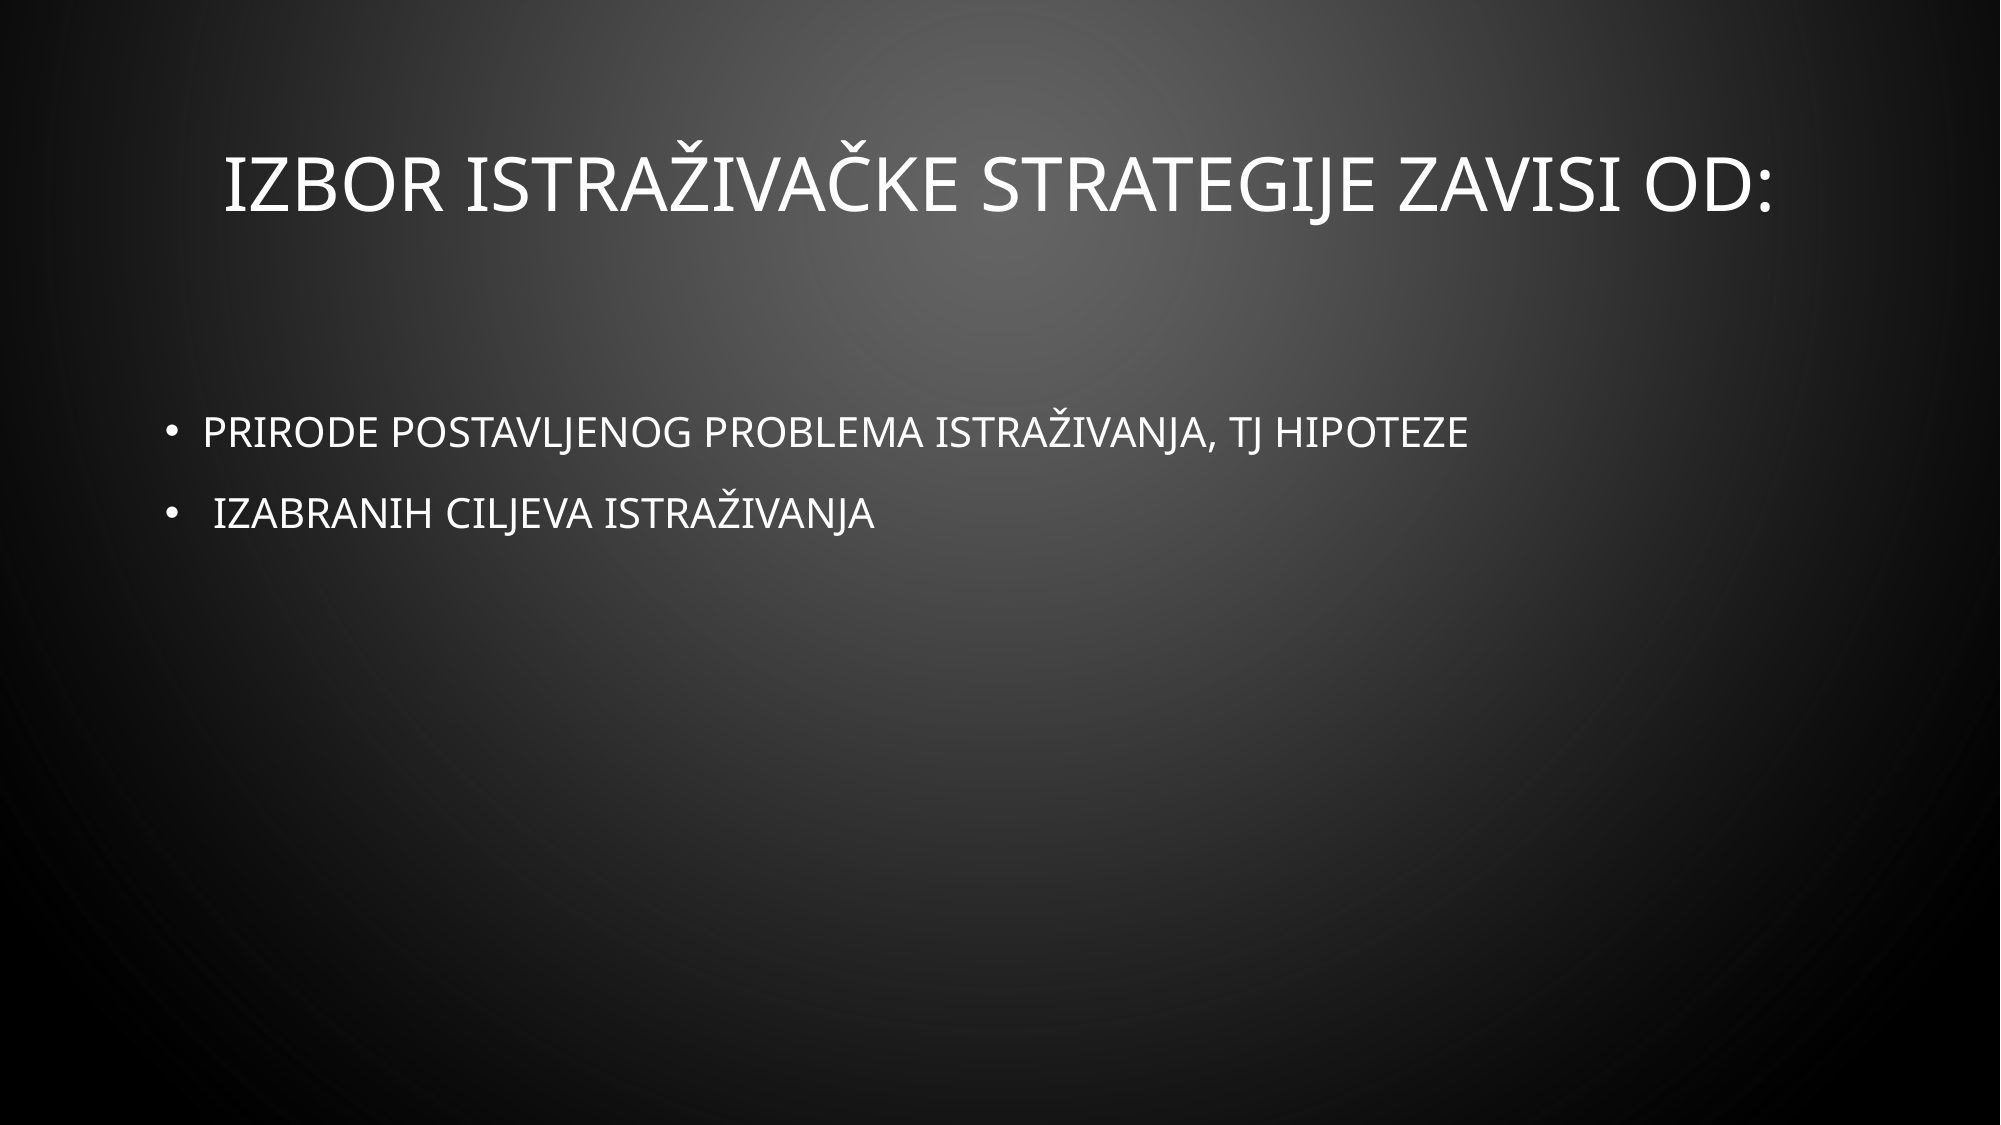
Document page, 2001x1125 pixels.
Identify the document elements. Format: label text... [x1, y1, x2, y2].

picture [0, 0, 2000, 1125]
list prirode postavljenog problema istraživanja, TJ HIPOTEZE izabranih ciljeva istraživanja [149, 388, 1851, 950]
title Izbor istraživačke strategije zavisi od: [149, 101, 1851, 364]
